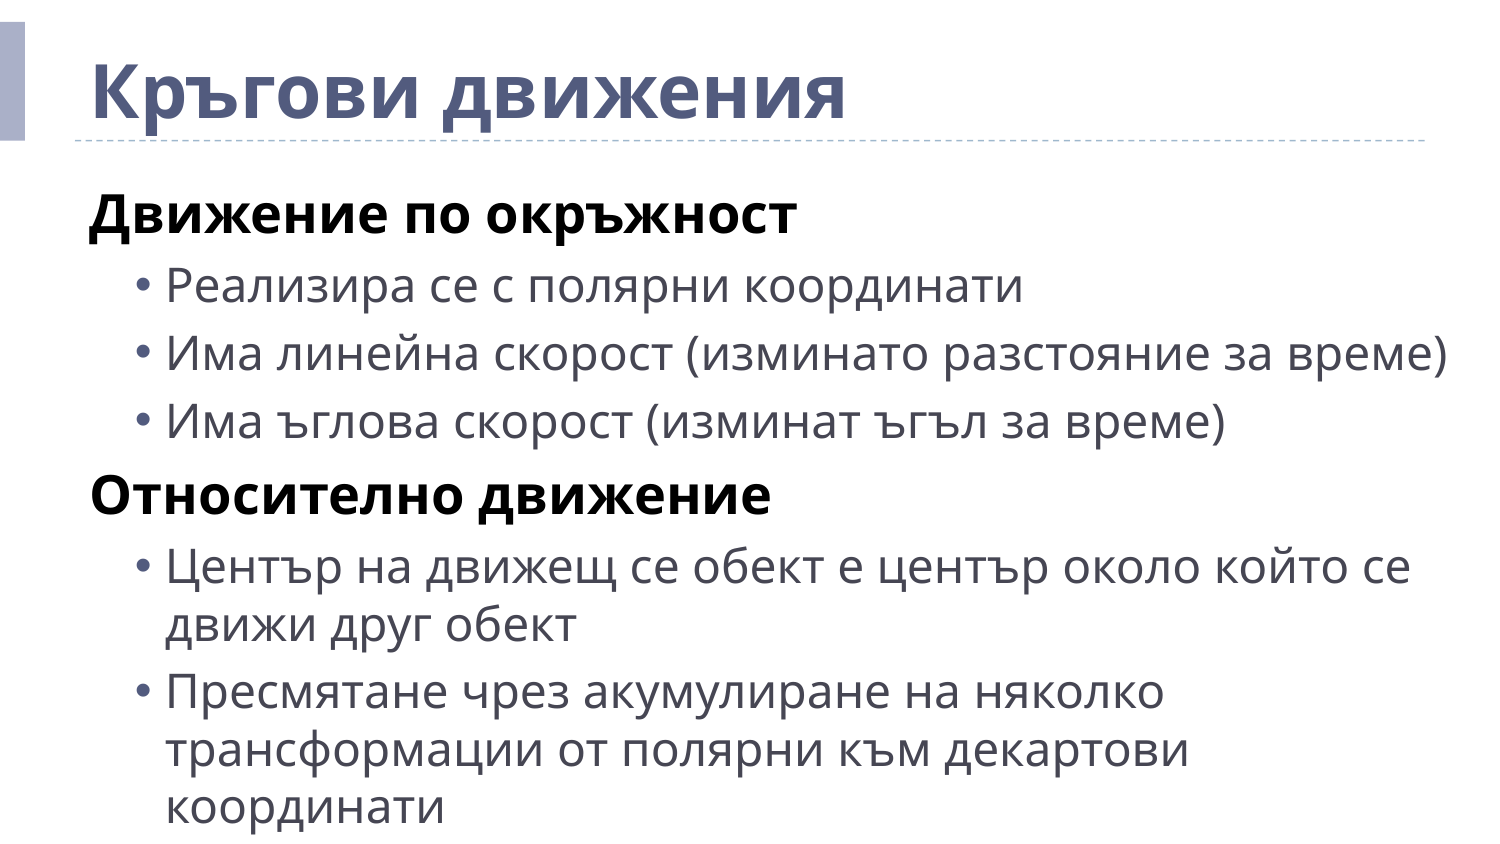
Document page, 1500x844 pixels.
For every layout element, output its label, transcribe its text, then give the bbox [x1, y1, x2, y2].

title Кръгови движения [75, 18, 1475, 141]
list Движение по окръжност Реализира се с полярни координати Има линейна скорост (изминато разстояние за време) Има ъглова скорост (изминат ъгъл за време) Относително движение Център на движещ се обект е център около който се движи друг обект Пресмятане чрез акумулиране на няколко трансформации от полярни към декартови координати [75, 171, 1475, 835]
